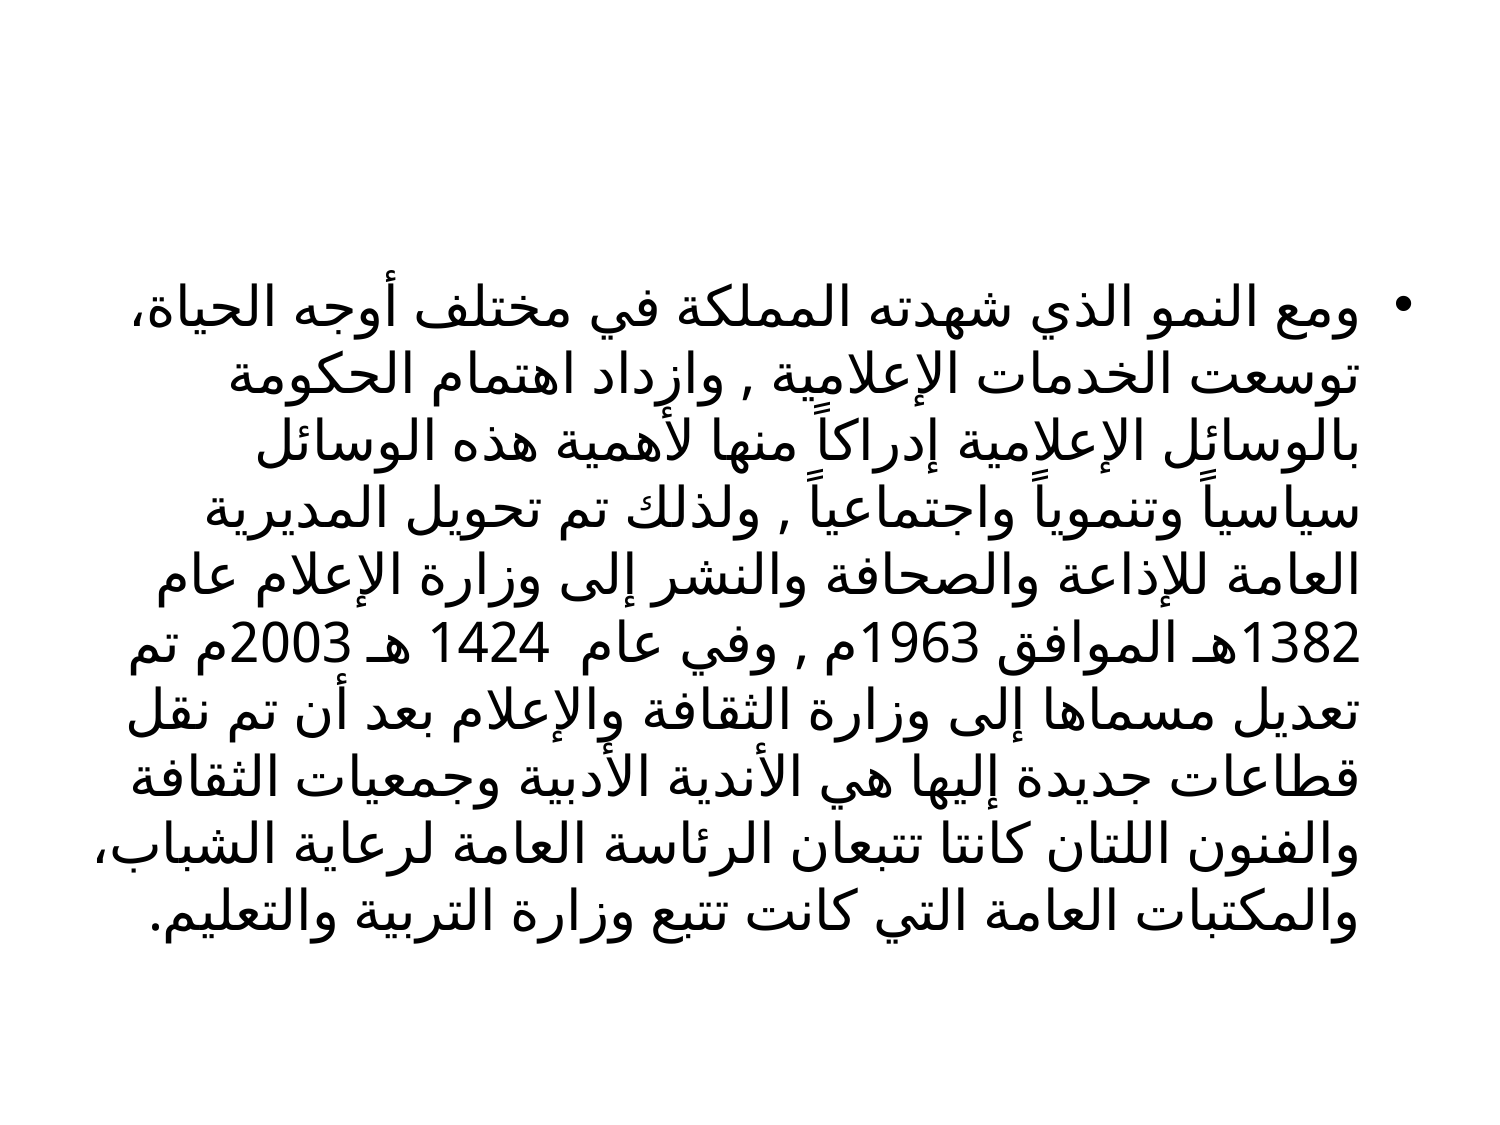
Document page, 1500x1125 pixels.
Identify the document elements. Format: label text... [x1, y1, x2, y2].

list ومع النمو الذي شهدته المملكة في مختلف أوجه الحياة، توسعت الخدمات الإعلامية , وازداد اهتمام الحكومة بالوسائل الإعلامية إدراكاً منها لأهمية هذه الوسائل سياسياً وتنموياً واجتماعياً , ولذلك تم تحويل المديرية العامة للإذاعة والصحافة والنشر إلى وزارة الإعلام عام 1382هـ الموافق 1963م , وفي عام 1424 هـ 2003م تم تعديل مسماها إلى وزارة الثقافة والإعلام بعد أن تم نقل قطاعات جديدة إليها هي الأندية الأدبية وجمعيات الثقافة والفنون اللتان كانتا تتبعان الرئاسة العامة لرعاية الشباب، والمكتبات العامة التي كانت تتبع وزارة التربية والتعليم. [75, 262, 1425, 1005]
